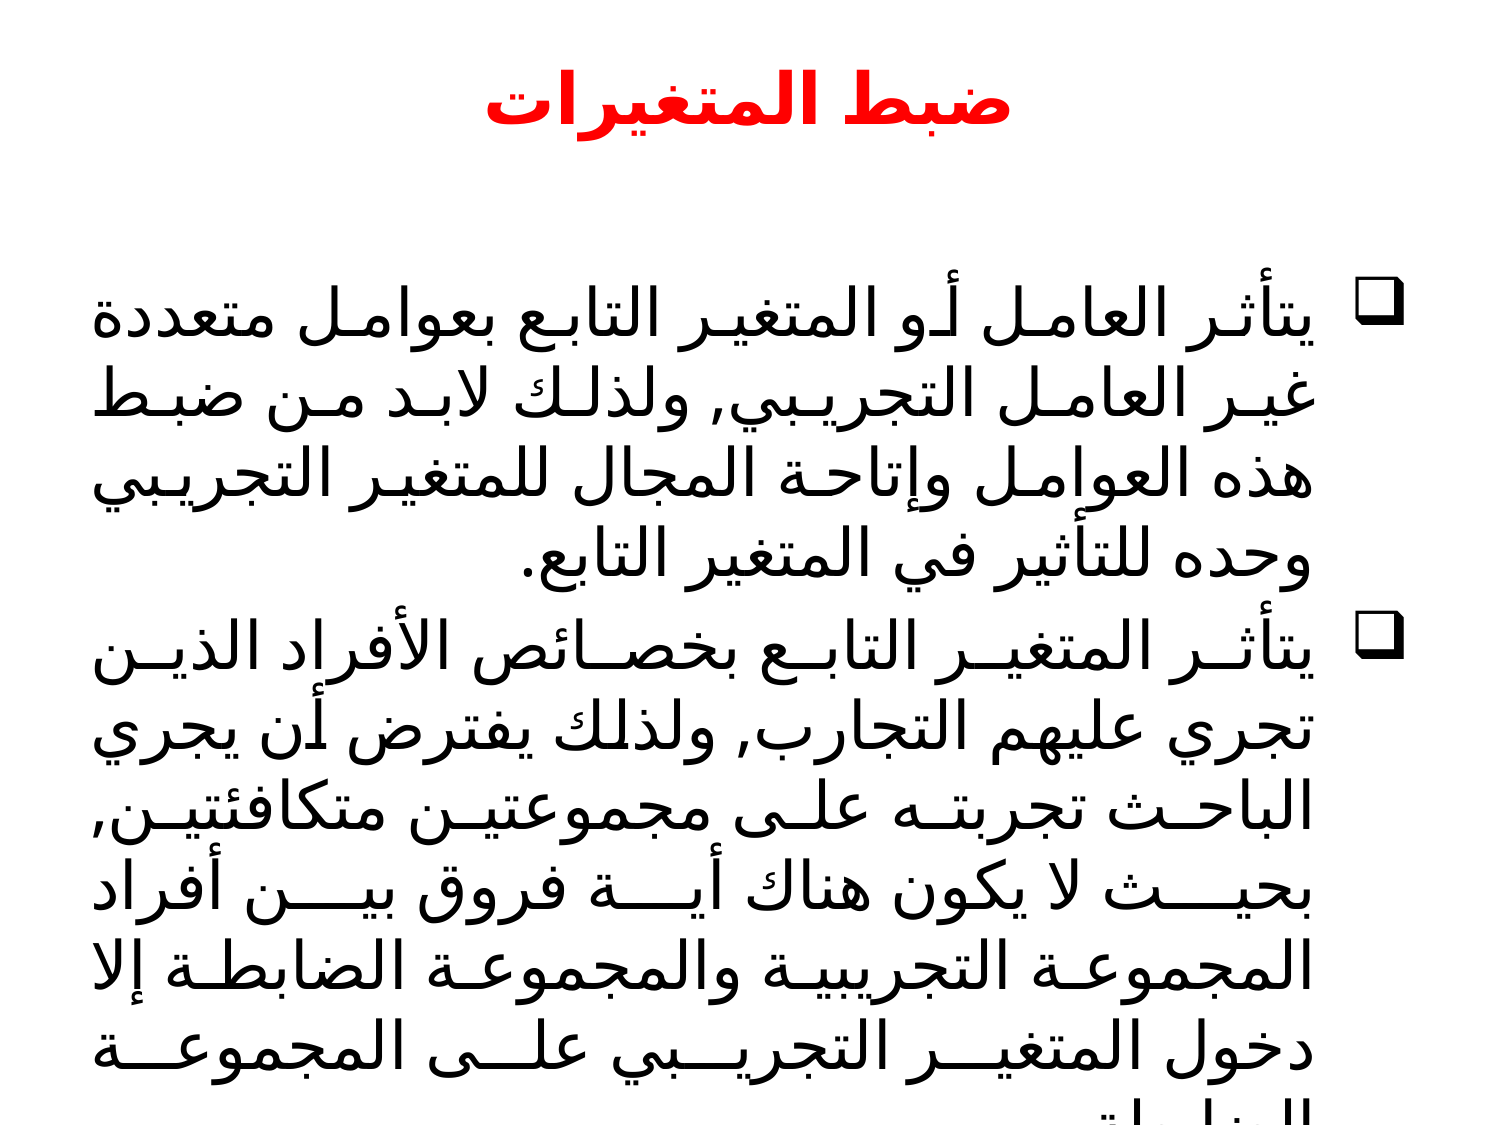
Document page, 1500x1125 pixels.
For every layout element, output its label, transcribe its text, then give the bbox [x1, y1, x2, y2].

title ضبط المتغيرات [75, 45, 1425, 233]
list يتأثر العامل أو المتغير التابع بعوامل متعددة غير العامل التجريبي, ولذلك لابد من ضبط هذه العوامل وإتاحة المجال للمتغير التجريبي وحده للتأثير في المتغير التابع. يتأثر المتغير التابع بخصائص الأفراد الذين تجري عليهم التجارب, ولذلك يفترض أن يجري الباحث تجربته على مجموعتين متكافئتين, بحيث لا يكون هناك أية فروق بين أفراد المجموعة التجريبية والمجموعة الضابطة إلا دخول المتغير التجريبي على المجموعة الضابطة. [75, 262, 1425, 1005]
